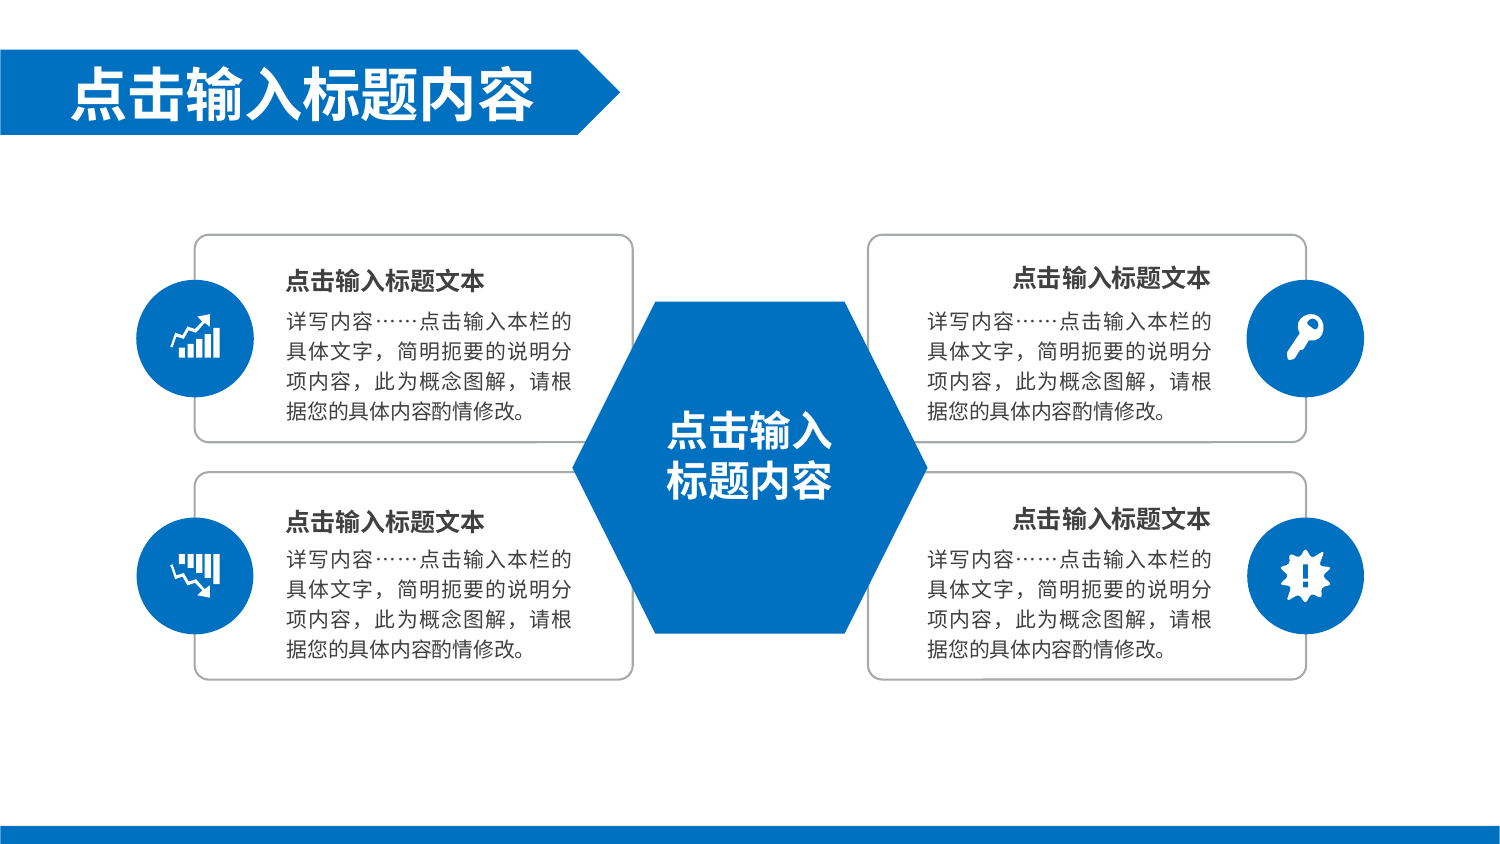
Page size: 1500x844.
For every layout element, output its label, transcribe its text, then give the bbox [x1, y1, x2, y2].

text_box [572, 301, 928, 634]
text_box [136, 517, 254, 635]
text_box 详写内容……点击输入本栏的具体文字，简明扼要的说明分项内容，此为概念图解，请根据您的具体内容酌情修改。 [927, 303, 1213, 367]
text_box [1247, 517, 1365, 635]
text_box 点击输入标题内容 [54, 51, 551, 136]
text_box 详写内容……点击输入本栏的具体文字，简明扼要的说明分项内容，此为概念图解，请根据您的具体内容酌情修改。 [286, 541, 573, 602]
text_box [867, 472, 1307, 680]
text_box 点击输入标题文本 [982, 252, 1213, 302]
text_box 点击输入标题文本 [285, 252, 516, 302]
text_box 详写内容……点击输入本栏的具体文字，简明扼要的说明分项内容，此为概念图解，请根据您的具体内容酌情修改。 [286, 303, 573, 367]
text_box 详写内容……点击输入本栏的具体文字，简明扼要的说明分项内容，此为概念图解，请根据您的具体内容酌情修改。 [927, 541, 1213, 602]
text_box [194, 472, 633, 680]
text_box 点击输入标题文本 [285, 493, 516, 544]
text_box 点击输入标题文本 [982, 493, 1213, 544]
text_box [135, 279, 255, 398]
text_box [0, 824, 1500, 844]
text_box [1280, 549, 1331, 603]
text_box [0, 47, 623, 137]
text_box [867, 234, 1307, 443]
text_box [1246, 279, 1365, 398]
text_box [194, 234, 633, 443]
text_box 点击输入标题内容 [655, 415, 845, 494]
